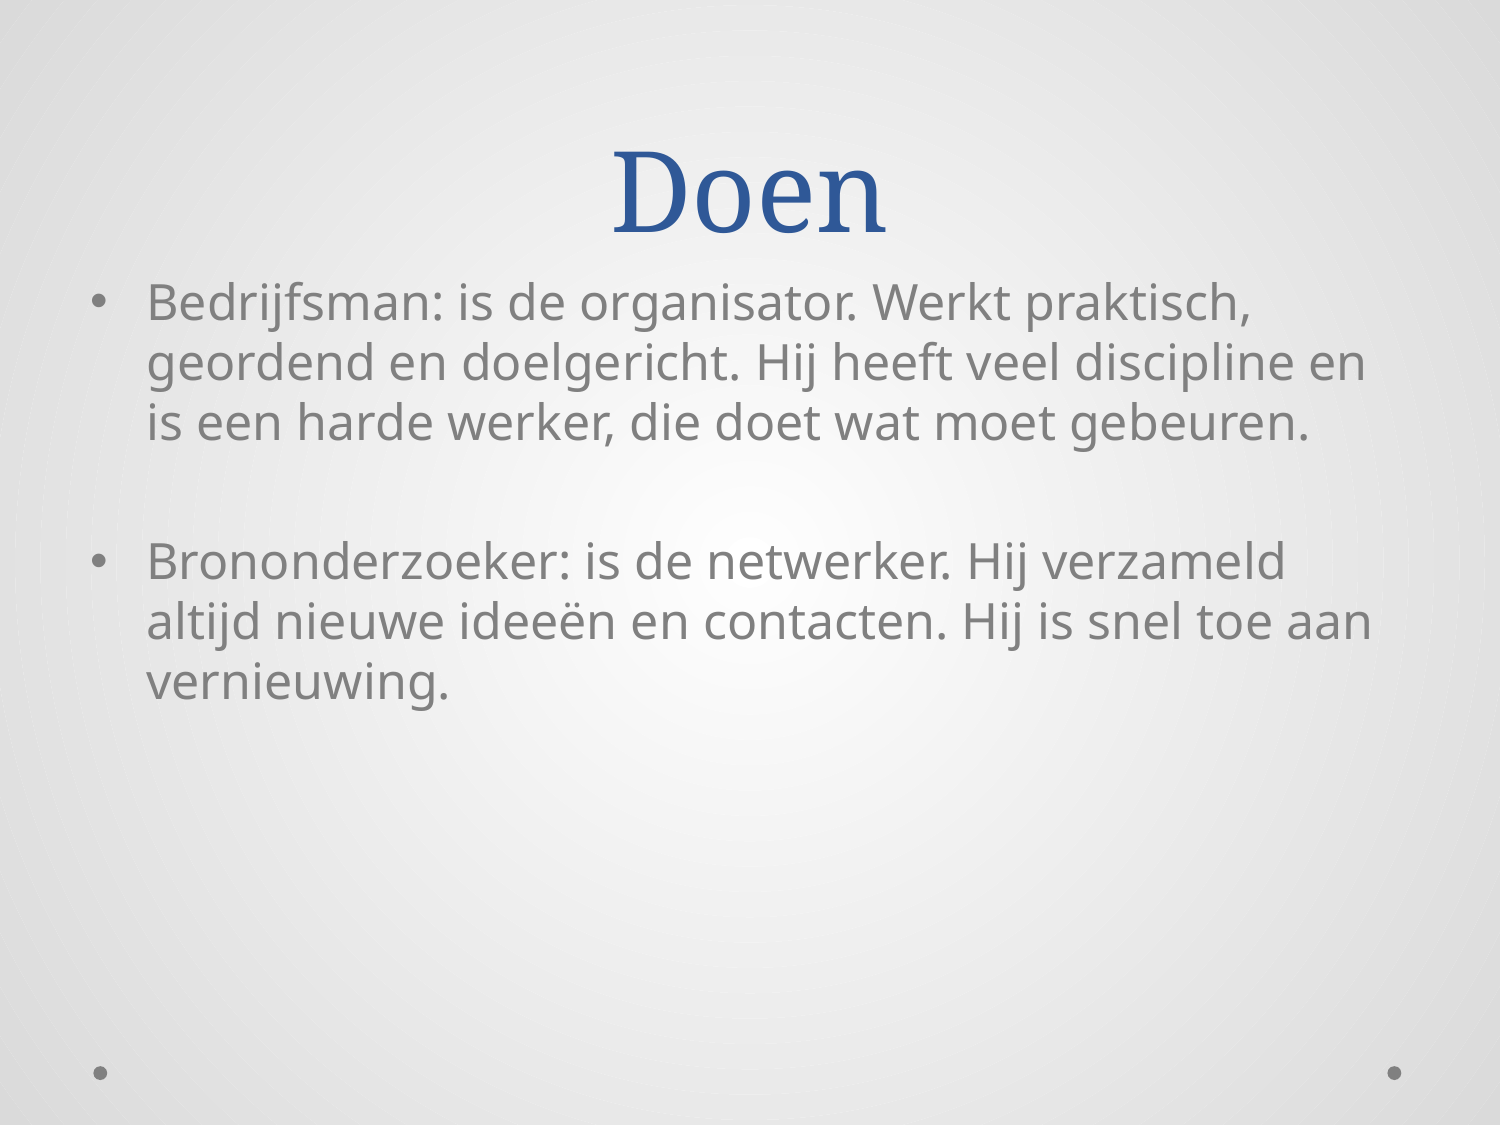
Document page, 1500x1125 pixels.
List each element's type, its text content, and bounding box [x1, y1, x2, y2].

title Doen [75, 0, 1425, 262]
list Bedrijfsman: is de organisator. Werkt praktisch, geordend en doelgericht. Hij heeft veel discipline en is een harde werker, die doet wat moet gebeuren. Brononderzoeker: is de netwerker. Hij verzameld altijd nieuwe ideeën en contacten. Hij is snel toe aan vernieuwing. [75, 262, 1425, 1005]
